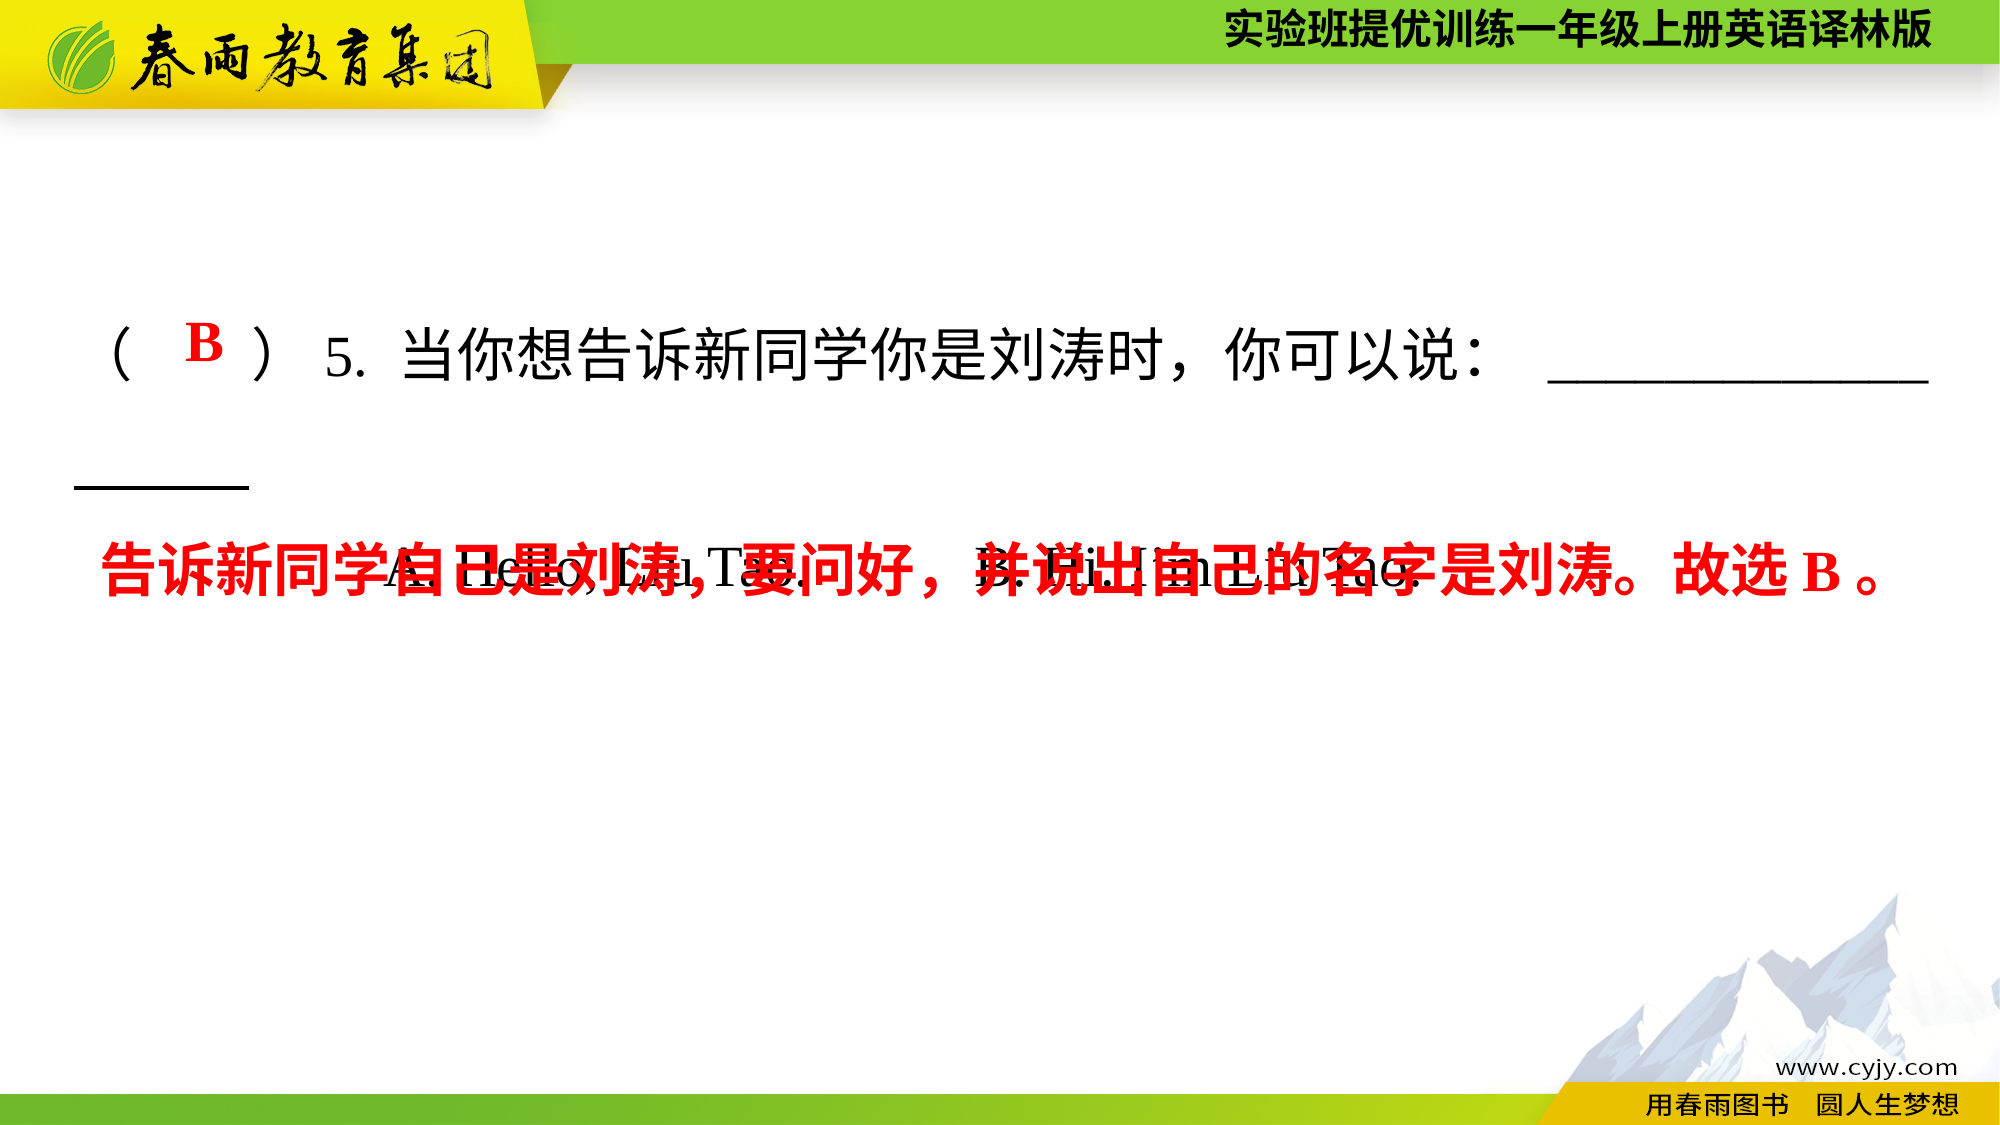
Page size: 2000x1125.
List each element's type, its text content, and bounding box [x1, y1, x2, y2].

picture [0, 0, 2000, 1125]
text_box 告诉新同学自己是刘涛，要问好，并说出自己的名字是刘涛。故选B。 [84, 490, 1969, 611]
list （ ）5. 当你想告诉新同学你是刘涛时，你可以说： _____________ A. Hello, Liu Tao. B. Hi. I’m Liu Tao. [59, 275, 1944, 491]
text_box B [170, 295, 239, 381]
